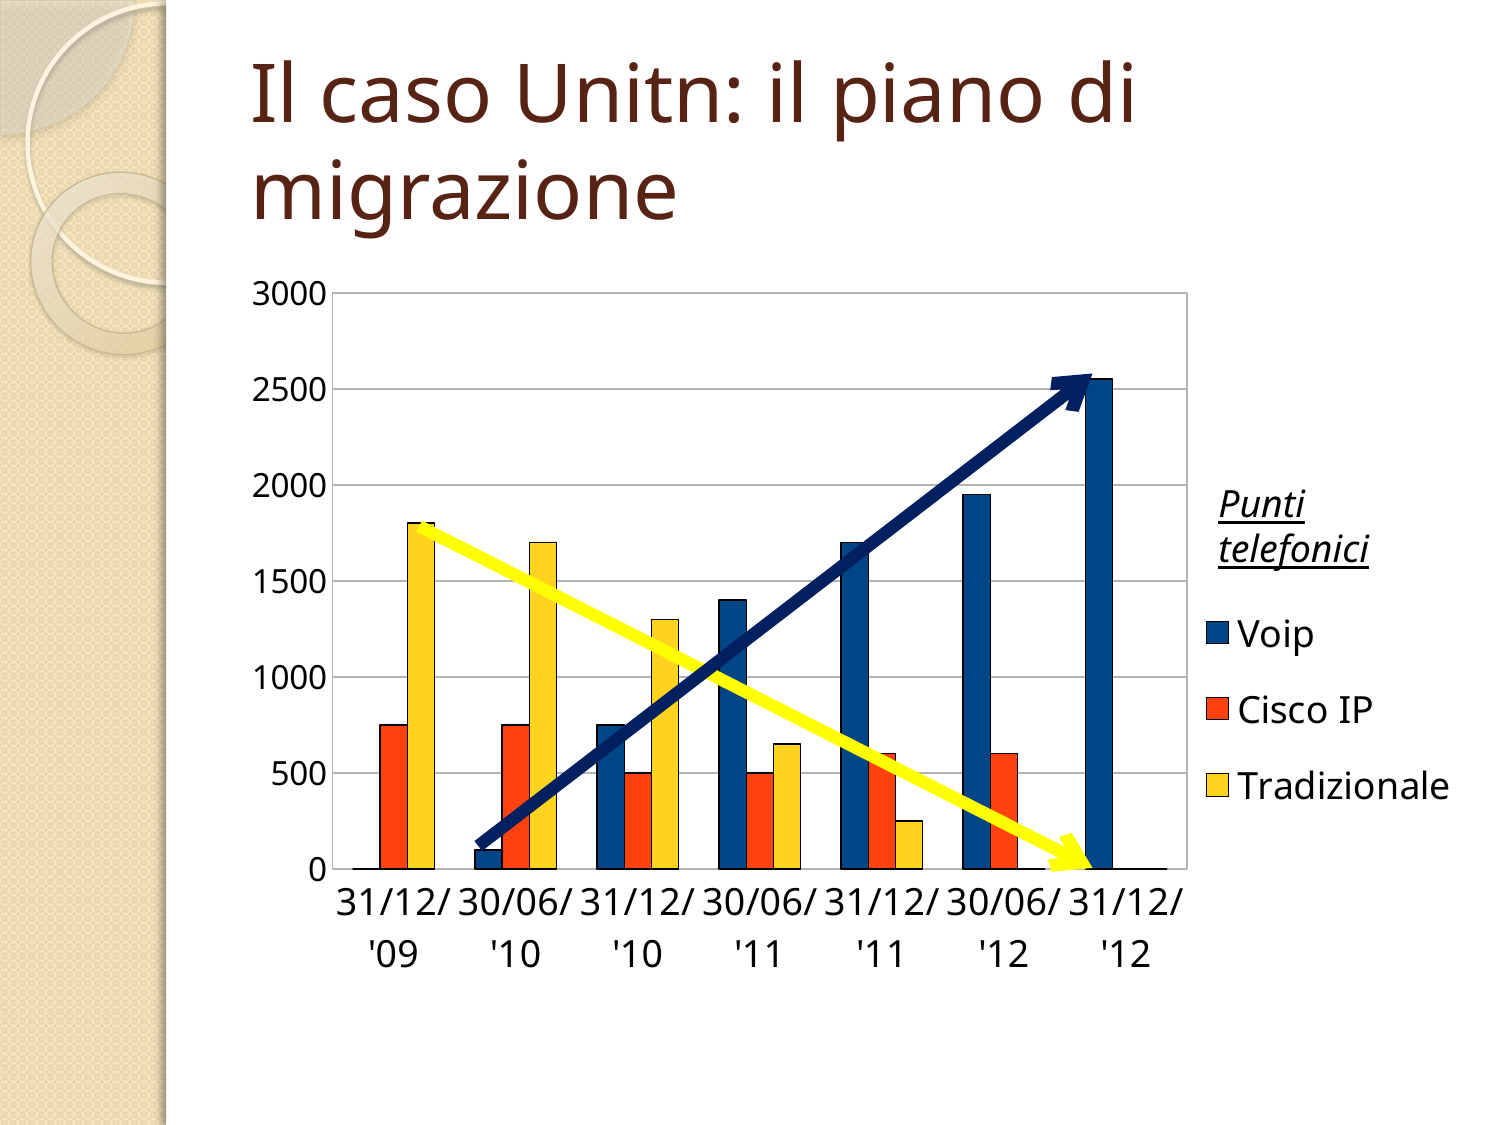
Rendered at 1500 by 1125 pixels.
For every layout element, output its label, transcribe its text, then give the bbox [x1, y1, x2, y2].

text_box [478, 373, 1093, 847]
chart [194, 256, 1483, 1084]
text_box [418, 525, 1093, 869]
title Il caso Unitn: il piano di migrazione [235, 45, 1466, 233]
